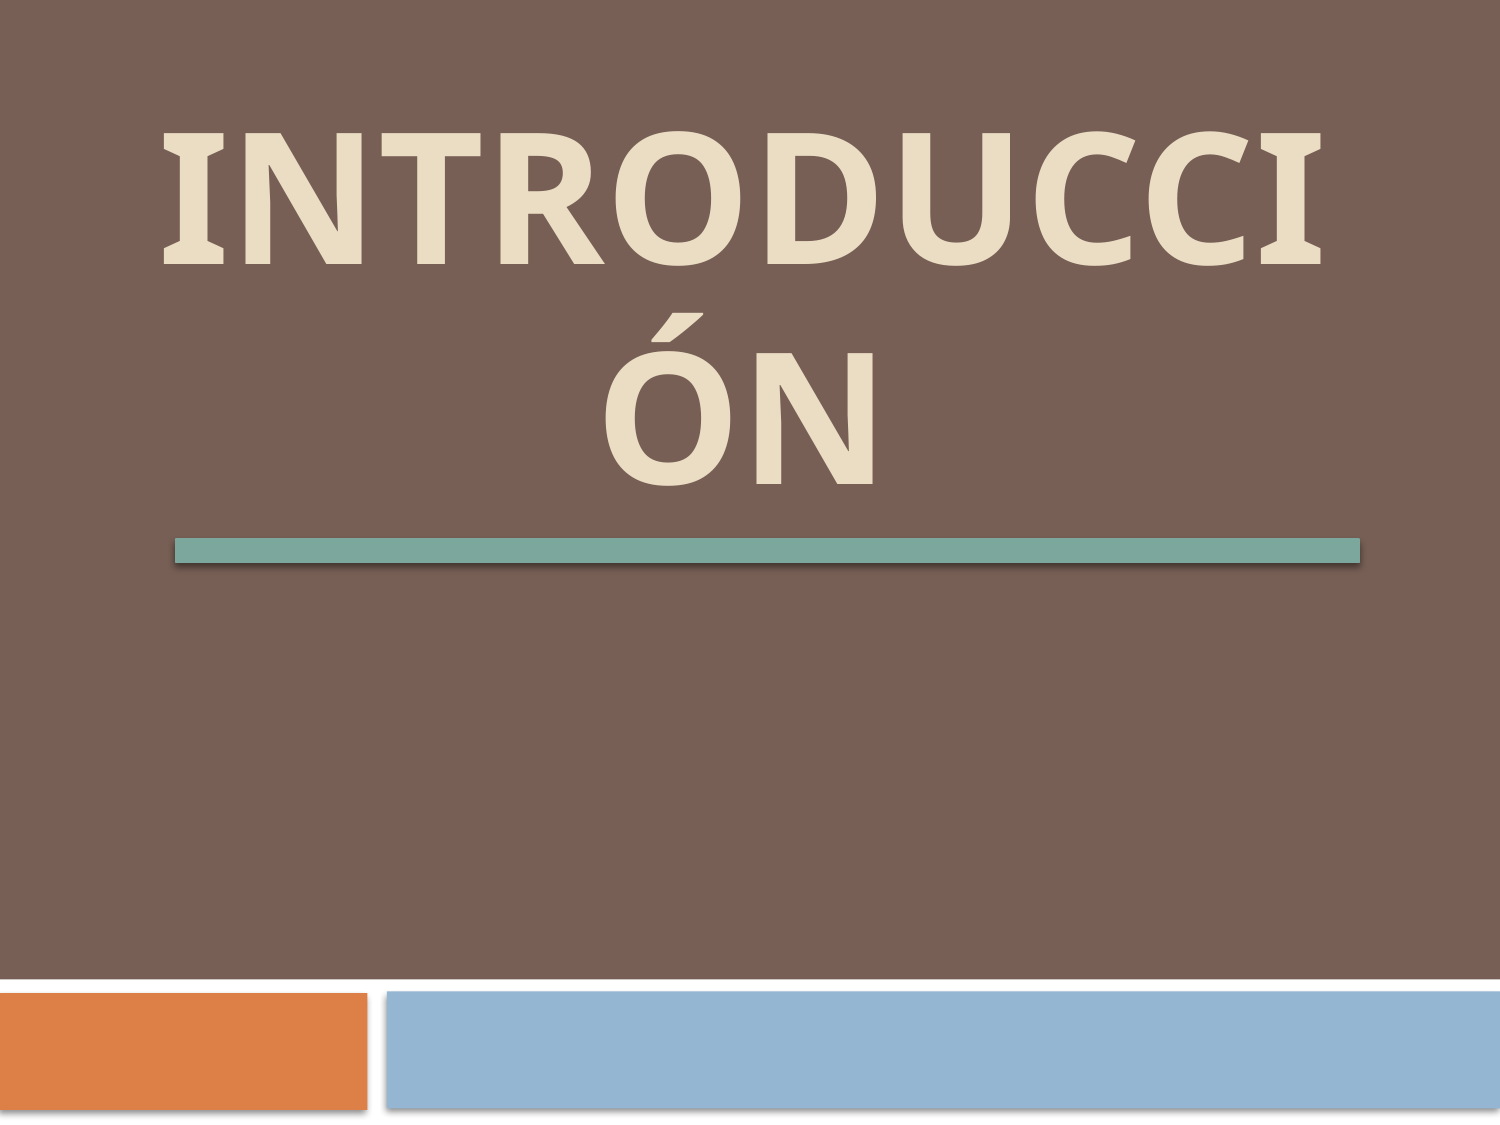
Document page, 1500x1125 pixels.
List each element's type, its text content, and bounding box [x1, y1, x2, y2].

text_box [175, 538, 1360, 563]
title INTRODUCCIÓN [82, 328, 1404, 529]
